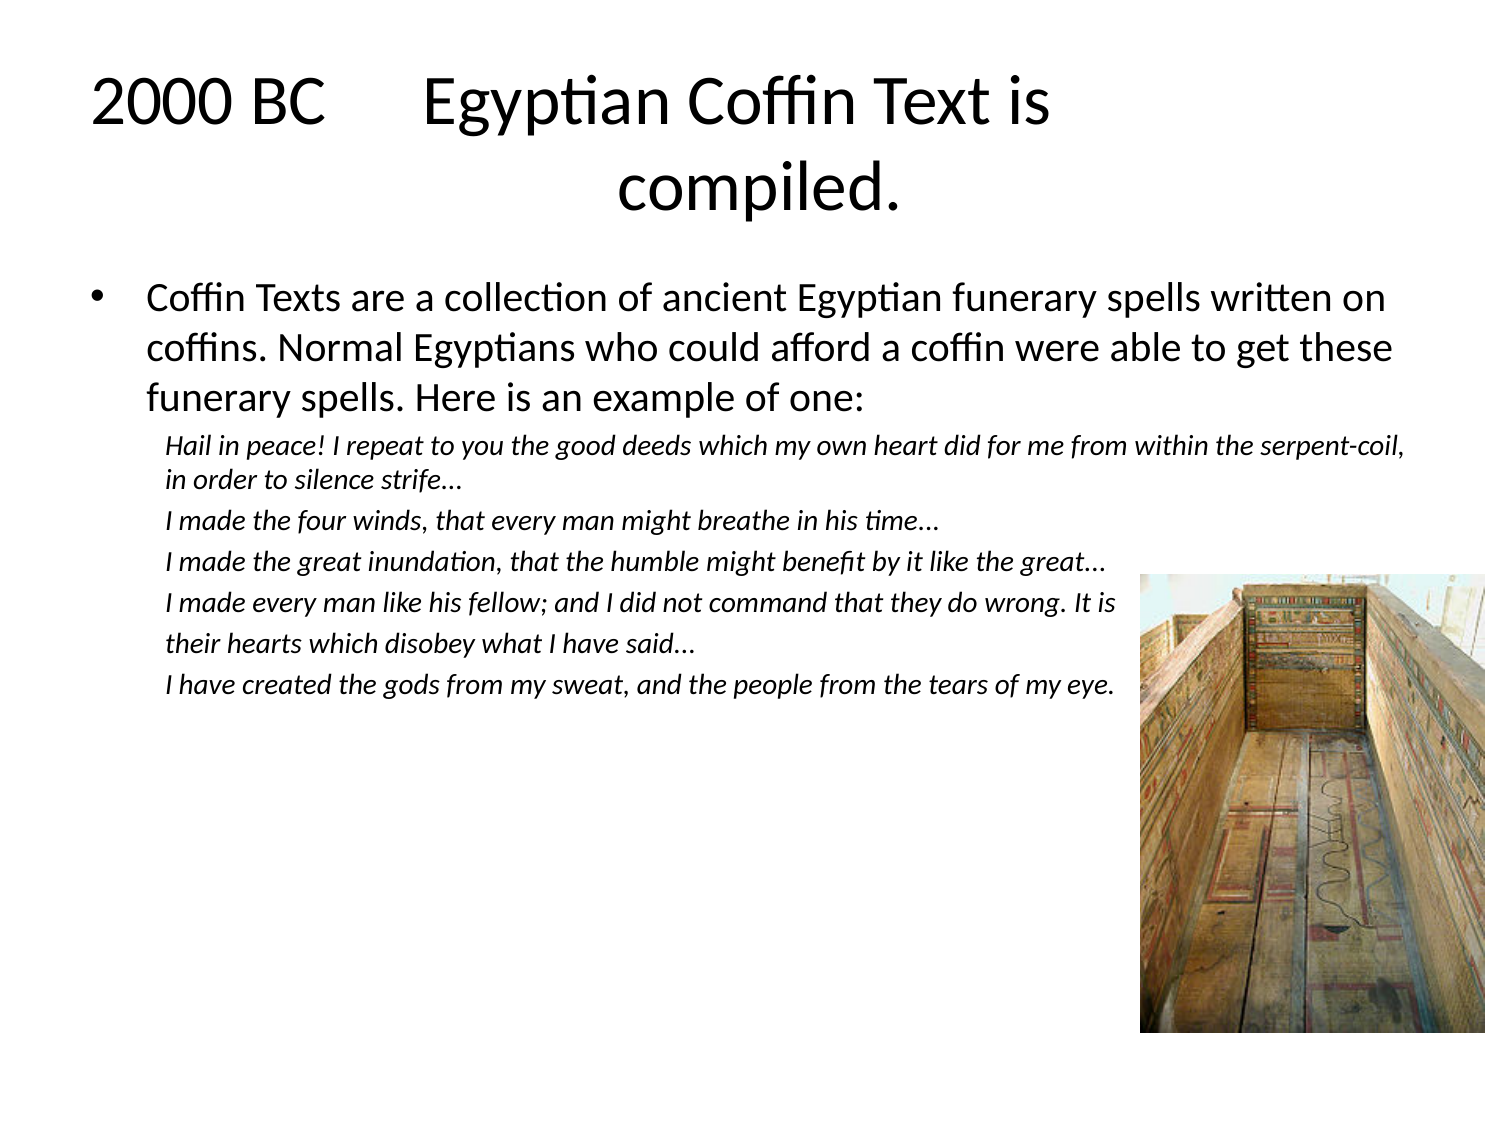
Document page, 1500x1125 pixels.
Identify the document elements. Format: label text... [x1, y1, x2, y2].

picture [1140, 574, 1485, 1033]
title 2000 BC Egyptian Coffin Text is compiled. [75, 45, 1425, 233]
list Coffin Texts are a collection of ancient Egyptian funerary spells written on coffins. Normal Egyptians who could afford a coffin were able to get these funerary spells. Here is an example of one: Hail in peace! I repeat to you the good deeds which my own heart did for me from within the serpent-coil, in order to silence strife... I made the four winds, that every man might breathe in his time... I made the great inundation, that the humble might benefit by it like the great... I made every man like his fellow; and I did not command that they do wrong. It is their hearts which disobey what I have said... I have created the gods from my sweat, and the people from the tears of my eye. [75, 262, 1425, 1005]
